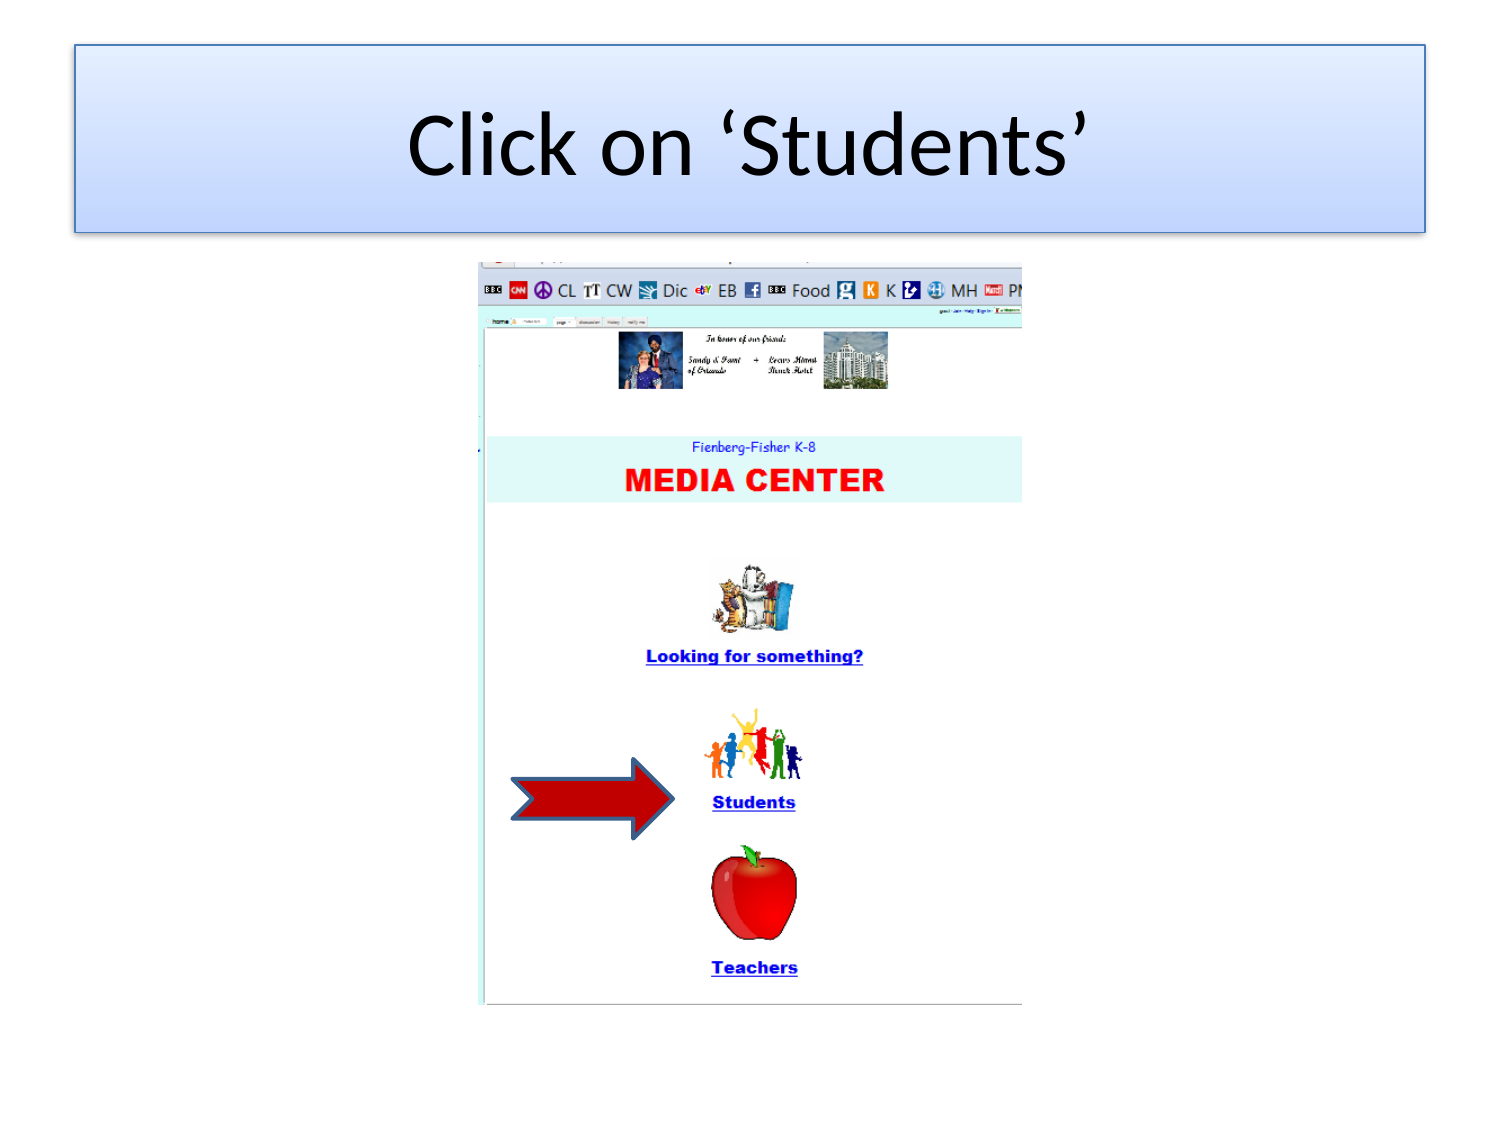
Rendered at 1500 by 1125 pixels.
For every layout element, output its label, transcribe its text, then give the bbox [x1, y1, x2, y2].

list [478, 262, 1022, 1006]
title Click on ‘Students’ [74, 44, 1426, 233]
